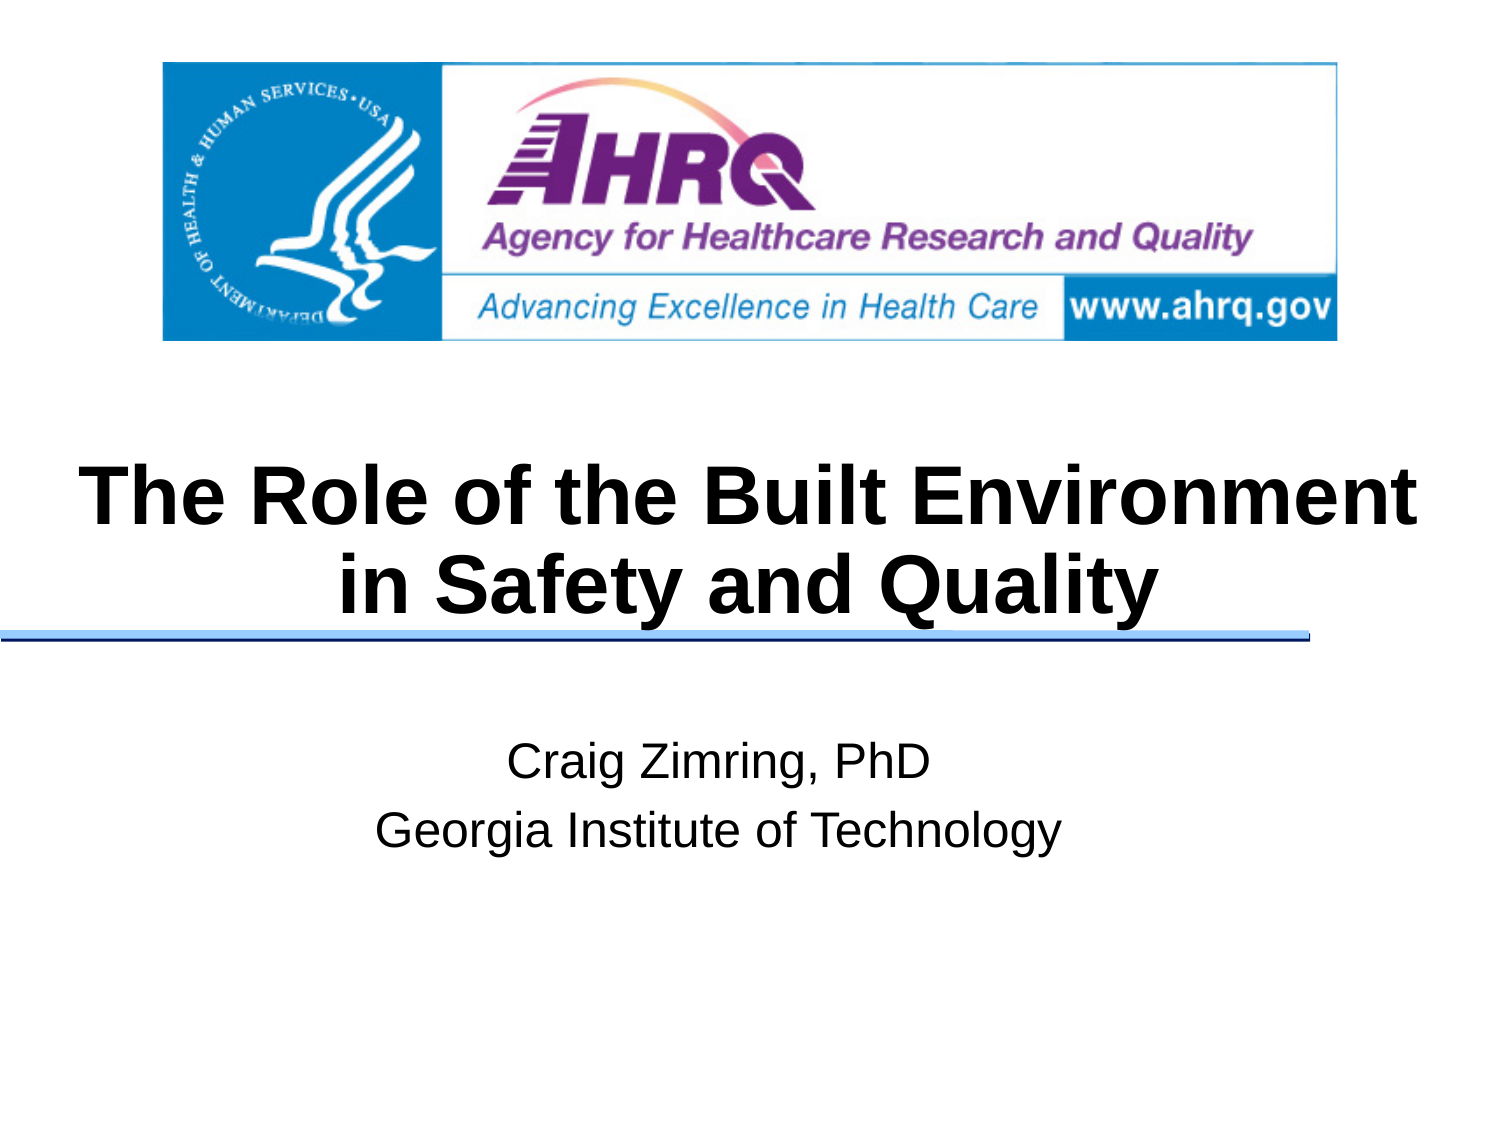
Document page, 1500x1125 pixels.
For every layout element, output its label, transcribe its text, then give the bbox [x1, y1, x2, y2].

title The Role of the Built Environment in Safety and Quality [50, 438, 1448, 640]
subtitle Craig Zimring, PhD Georgia Institute of Technology [161, 728, 1276, 1042]
